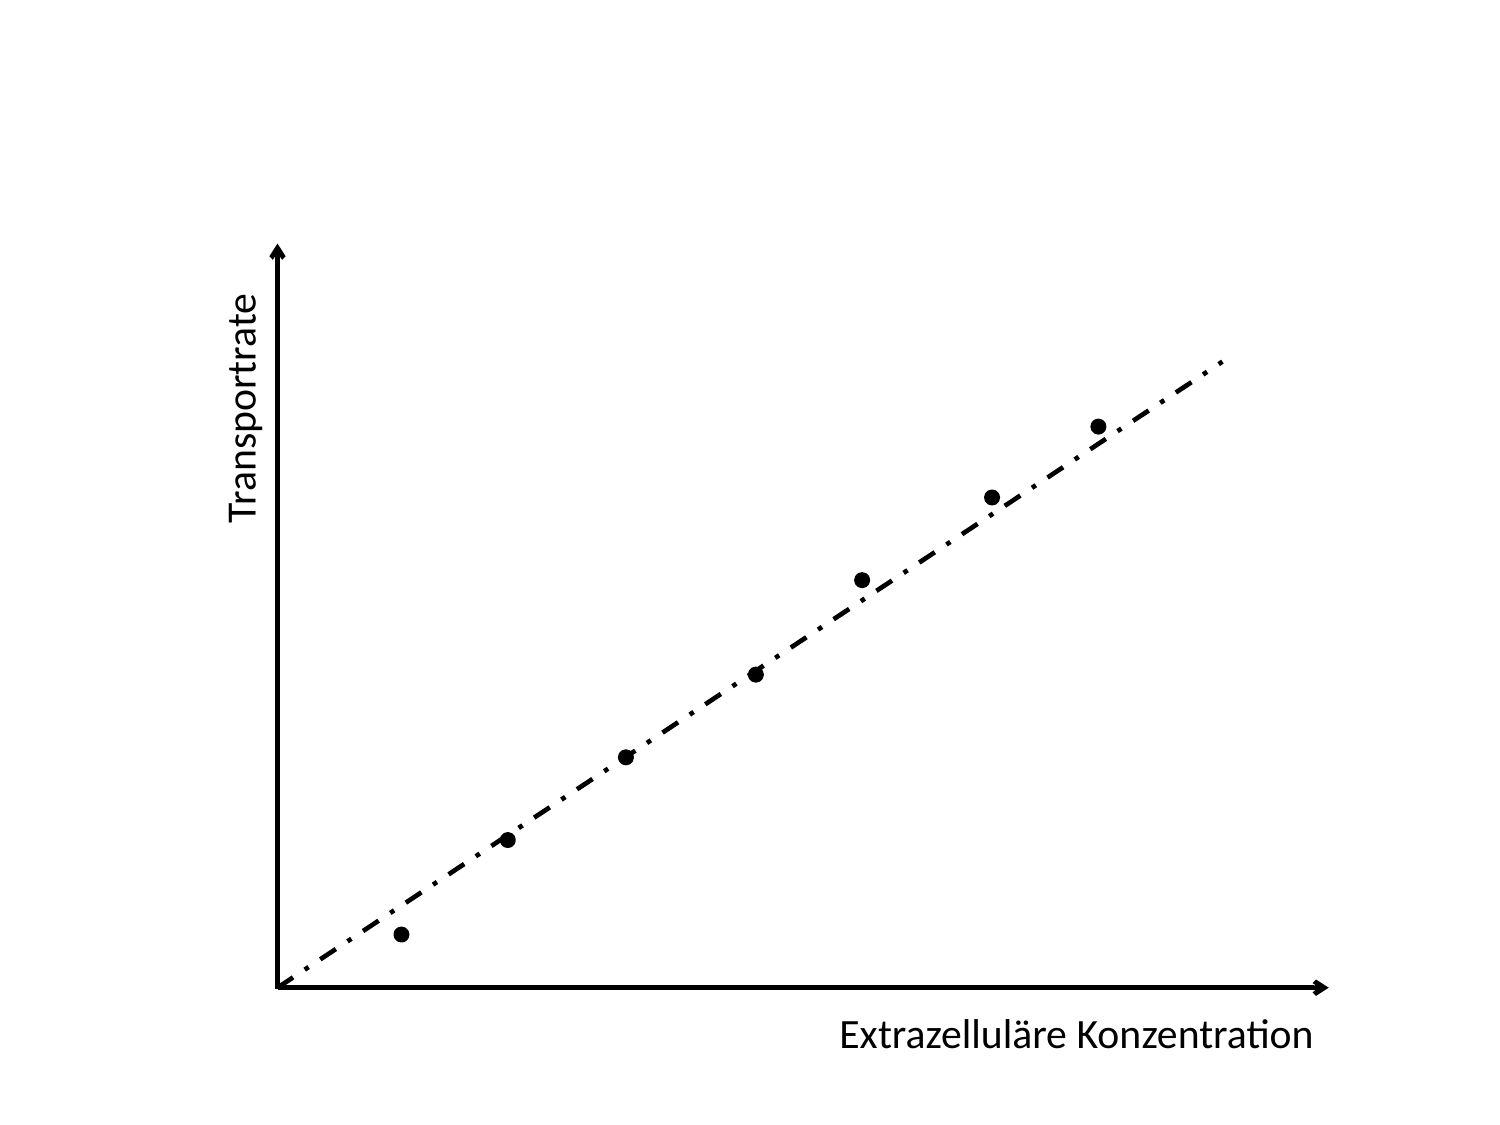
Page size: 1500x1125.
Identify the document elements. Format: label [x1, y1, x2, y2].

text_box [206, 243, 1329, 1066]
